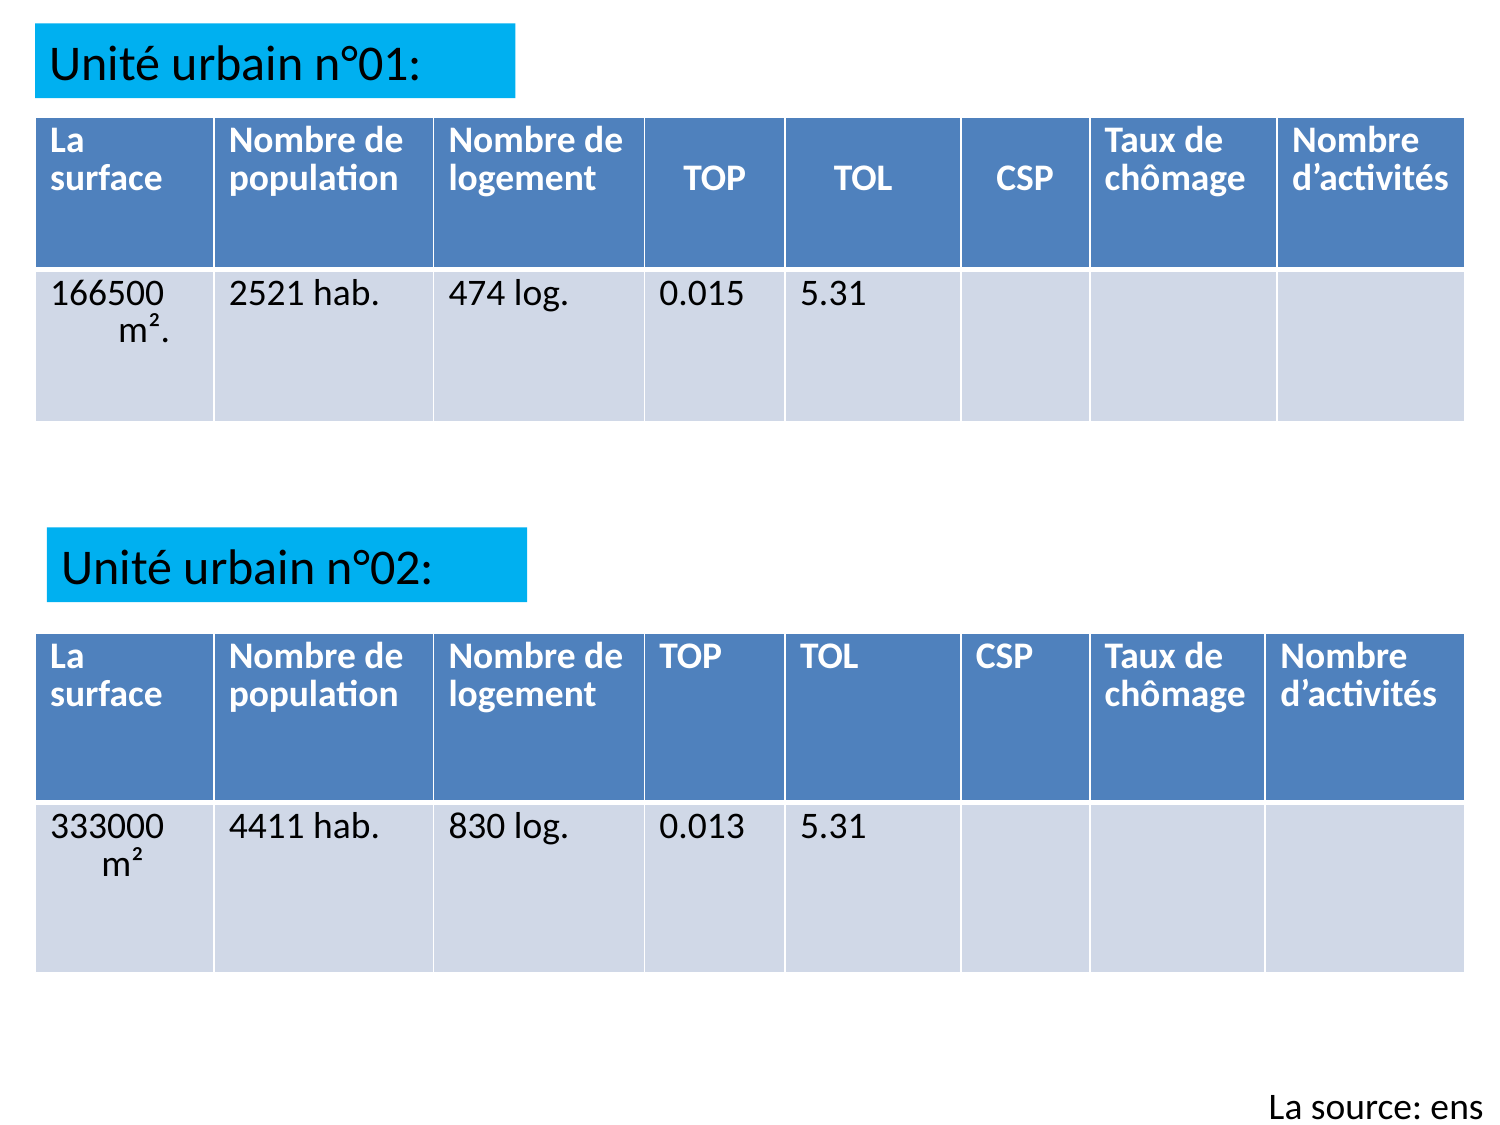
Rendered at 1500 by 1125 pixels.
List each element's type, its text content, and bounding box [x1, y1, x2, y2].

table_header Taux de chômage [1091, 634, 1264, 800]
table_cell 5.31 [786, 805, 960, 972]
table_header Taux de chômage [1091, 118, 1276, 267]
table_cell 5.31 [786, 272, 960, 421]
table_cell 0.013 [645, 805, 784, 972]
table_cell 166500 m². [36, 272, 213, 421]
text_box Unité urbain n°02: [46, 527, 528, 603]
table_header Nombre de logement [434, 634, 644, 800]
text_box Unité urbain n°01: [35, 23, 516, 99]
table_header TOP [645, 634, 784, 800]
table_header CSP [962, 118, 1089, 267]
table_cell 0.015 [645, 272, 784, 421]
table_cell 2521 hab. [215, 272, 433, 421]
table_header La surface [36, 118, 213, 267]
table_header Nombre d’activités [1278, 118, 1464, 267]
table_cell 474 log. [434, 272, 644, 421]
table_cell 830 log. [434, 805, 644, 972]
table_header Nombre de logement [434, 118, 644, 267]
text_box La source: ens [1253, 1074, 1500, 1125]
table_header Nombre d’activités [1266, 634, 1464, 800]
table_cell [1091, 272, 1276, 421]
table_cell 4411 hab. [215, 805, 433, 972]
table_cell [1278, 272, 1464, 421]
table_header TOP [645, 118, 784, 267]
table_header Nombre de population [215, 118, 433, 267]
table_header La surface [36, 634, 213, 800]
table_header TOL [786, 634, 960, 800]
table_cell 333000 m² [36, 805, 213, 972]
table_cell [1266, 805, 1464, 972]
table_cell [962, 272, 1089, 421]
table_cell [1091, 805, 1264, 972]
table_header CSP [962, 634, 1089, 800]
table_cell [962, 805, 1089, 972]
table_header Nombre de population [215, 634, 433, 800]
table_header TOL [786, 118, 960, 267]
